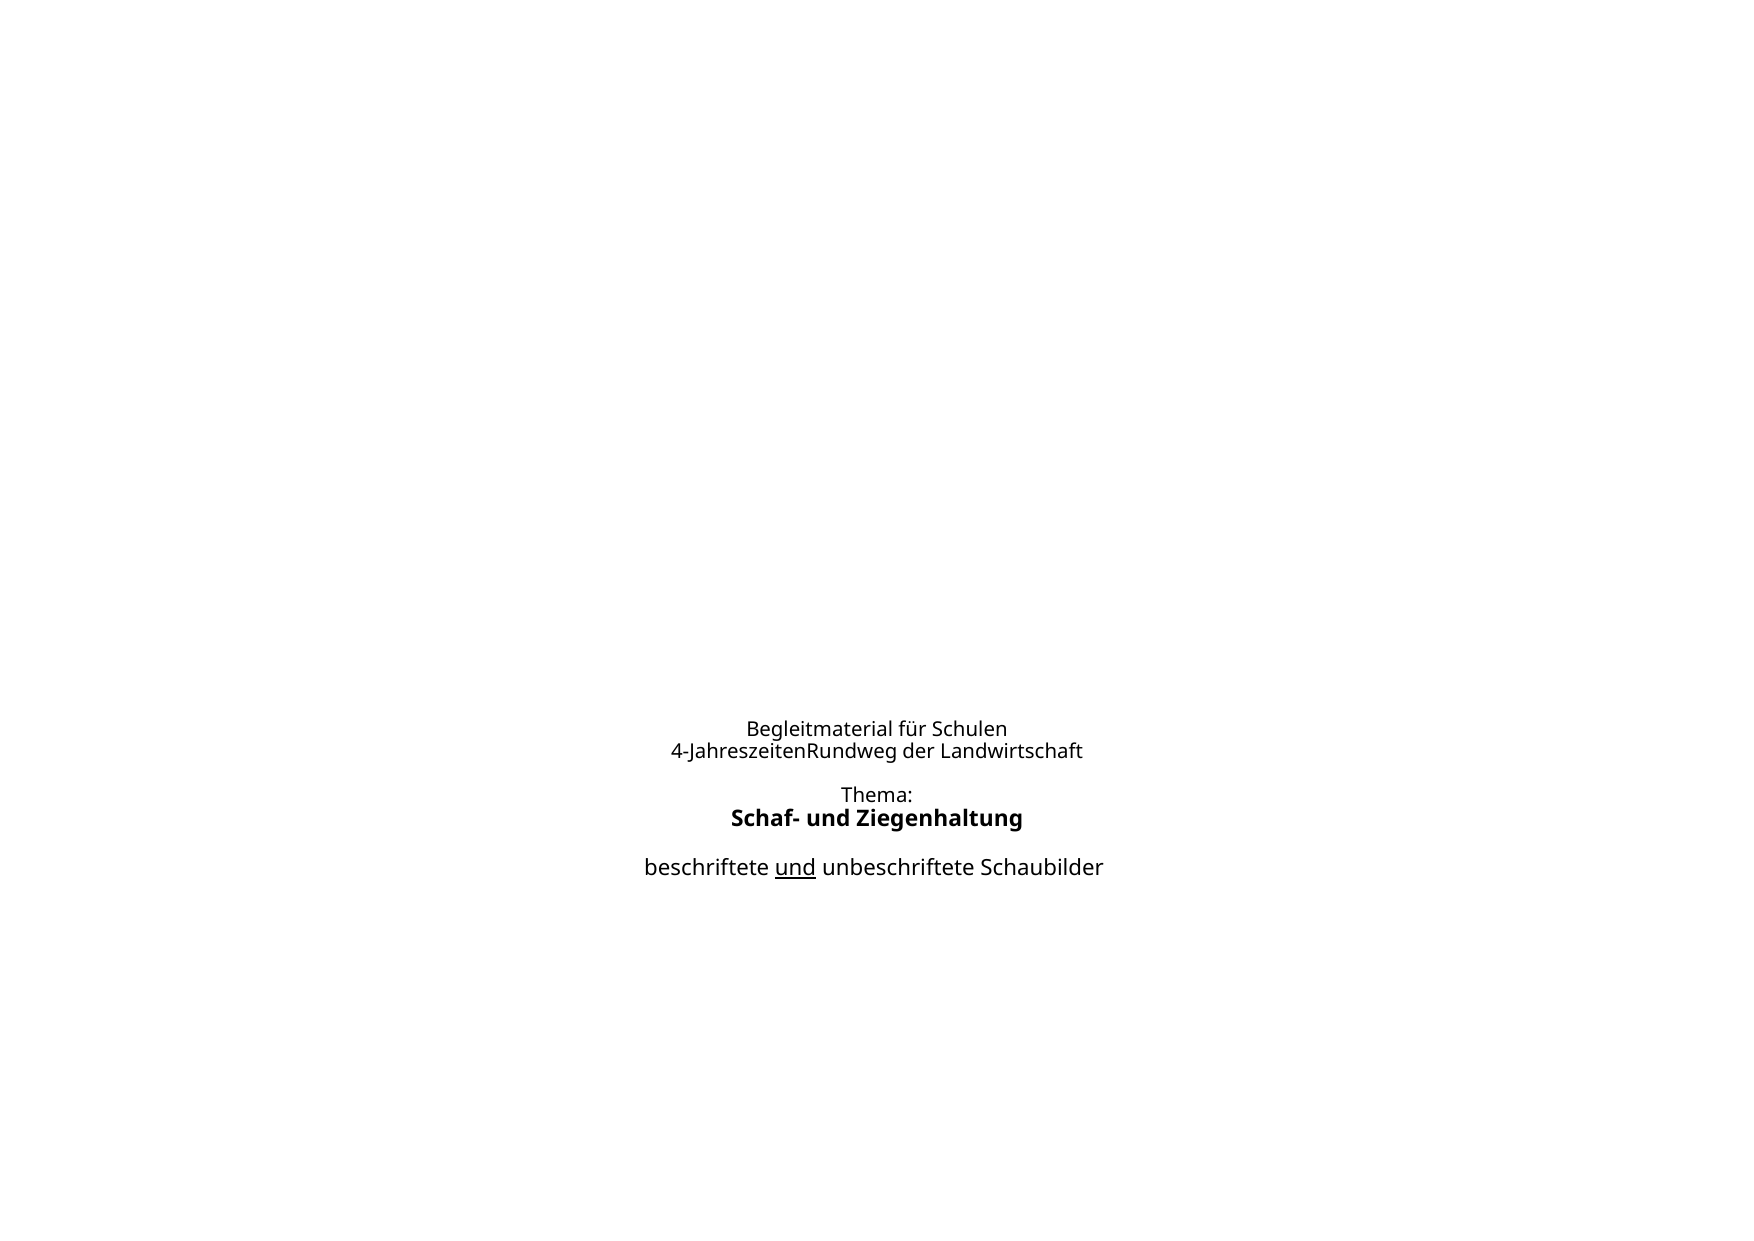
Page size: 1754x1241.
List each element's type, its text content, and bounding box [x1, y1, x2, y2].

title Begleitmaterial für Schulen 4-JahreszeitenRundweg der Landwirtschaft Thema: Schaf- und Ziegenhaltung beschriftete und unbeschriftete Schaubilder [219, 710, 1535, 902]
